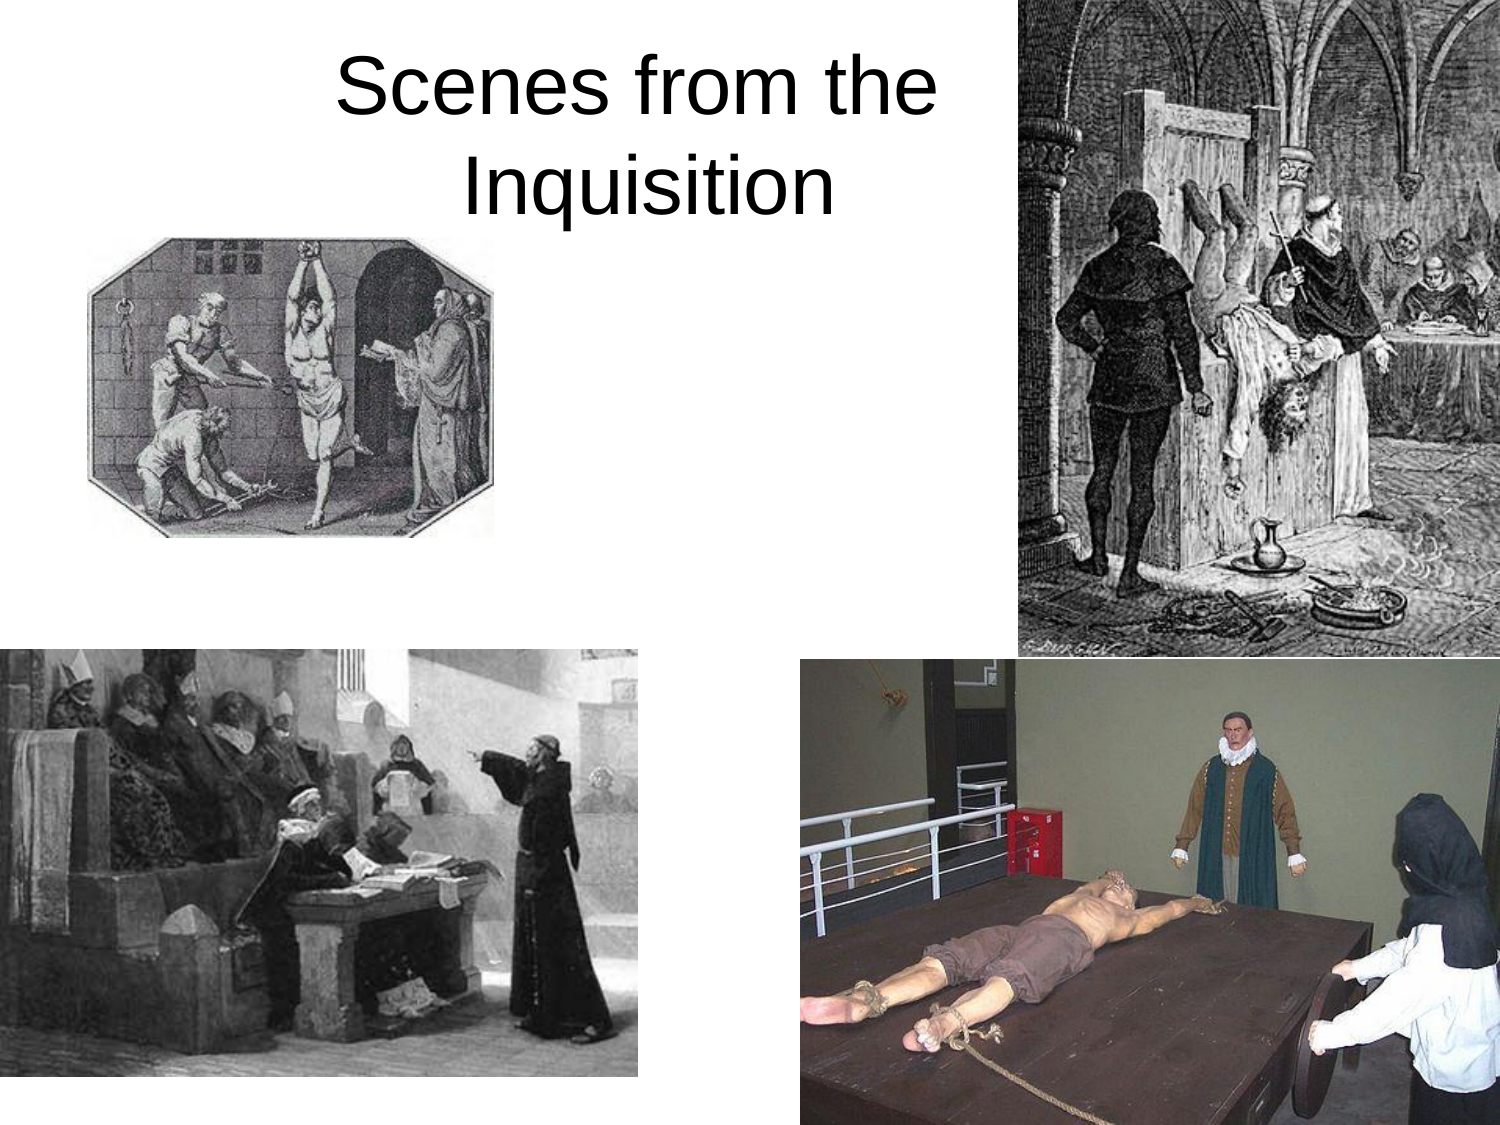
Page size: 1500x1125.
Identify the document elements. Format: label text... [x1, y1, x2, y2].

picture [1018, 0, 1500, 657]
title Scenes from the Inquisition [0, 37, 1013, 225]
picture [87, 237, 494, 538]
picture [0, 649, 638, 1077]
picture [799, 658, 1500, 1125]
